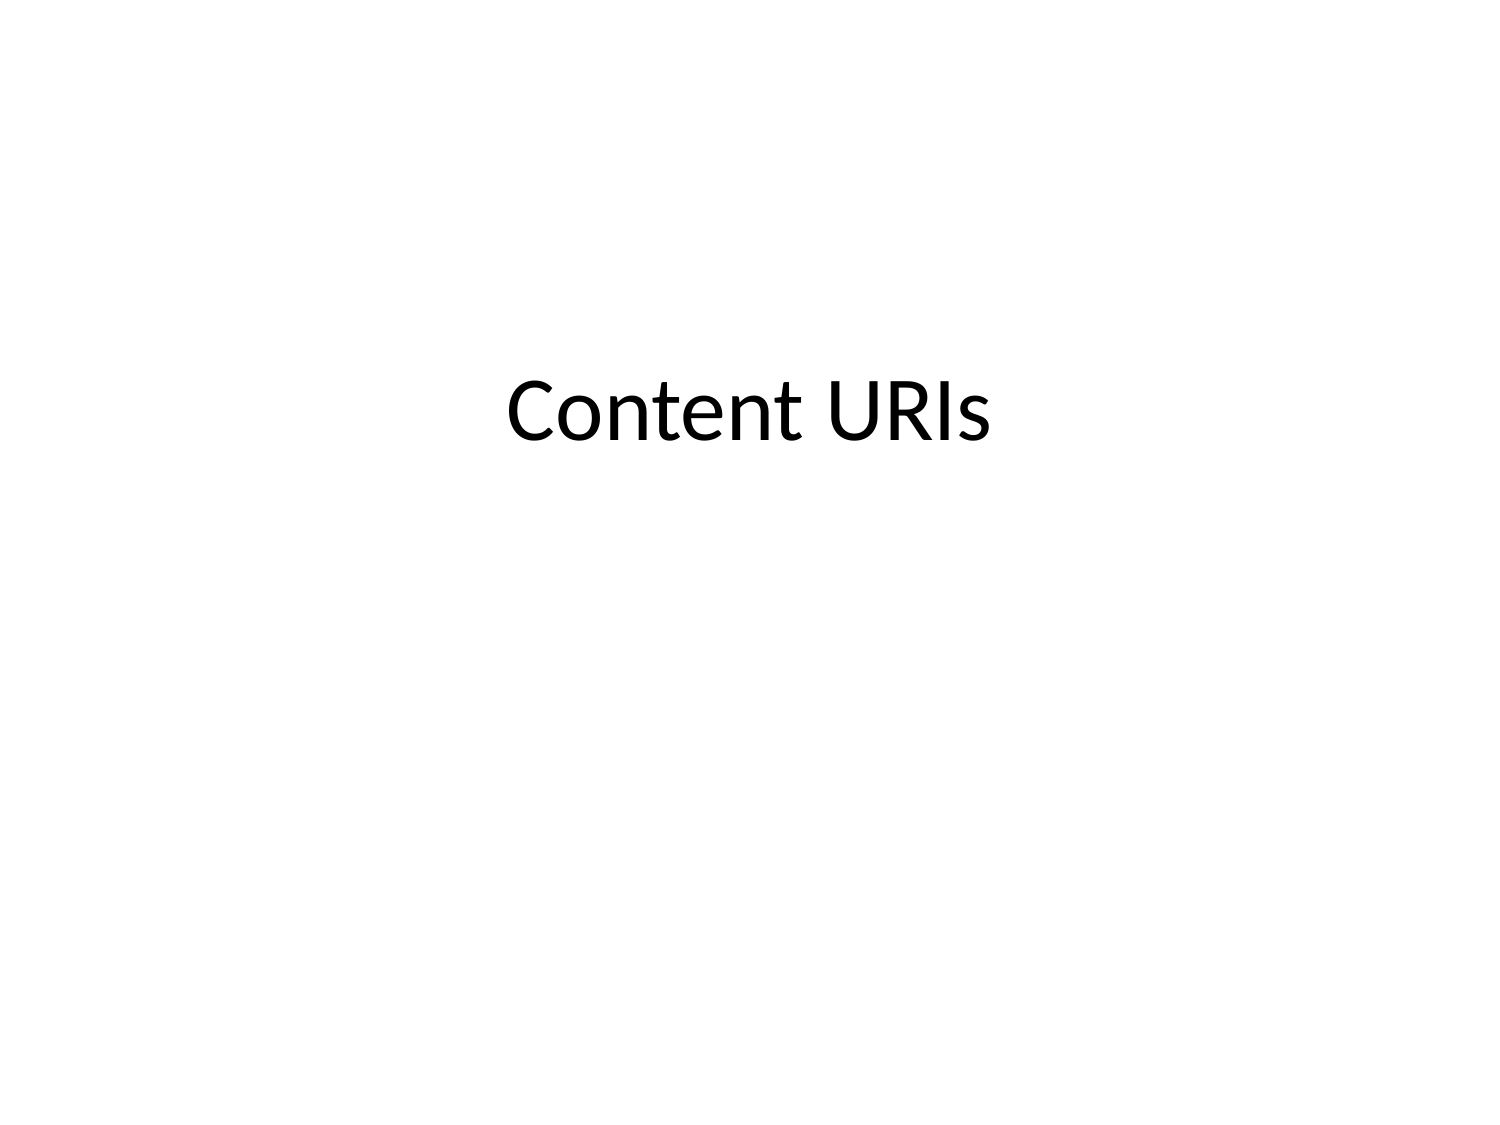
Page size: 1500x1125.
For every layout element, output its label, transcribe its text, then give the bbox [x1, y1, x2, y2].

title Content URIs [75, 45, 1425, 763]
